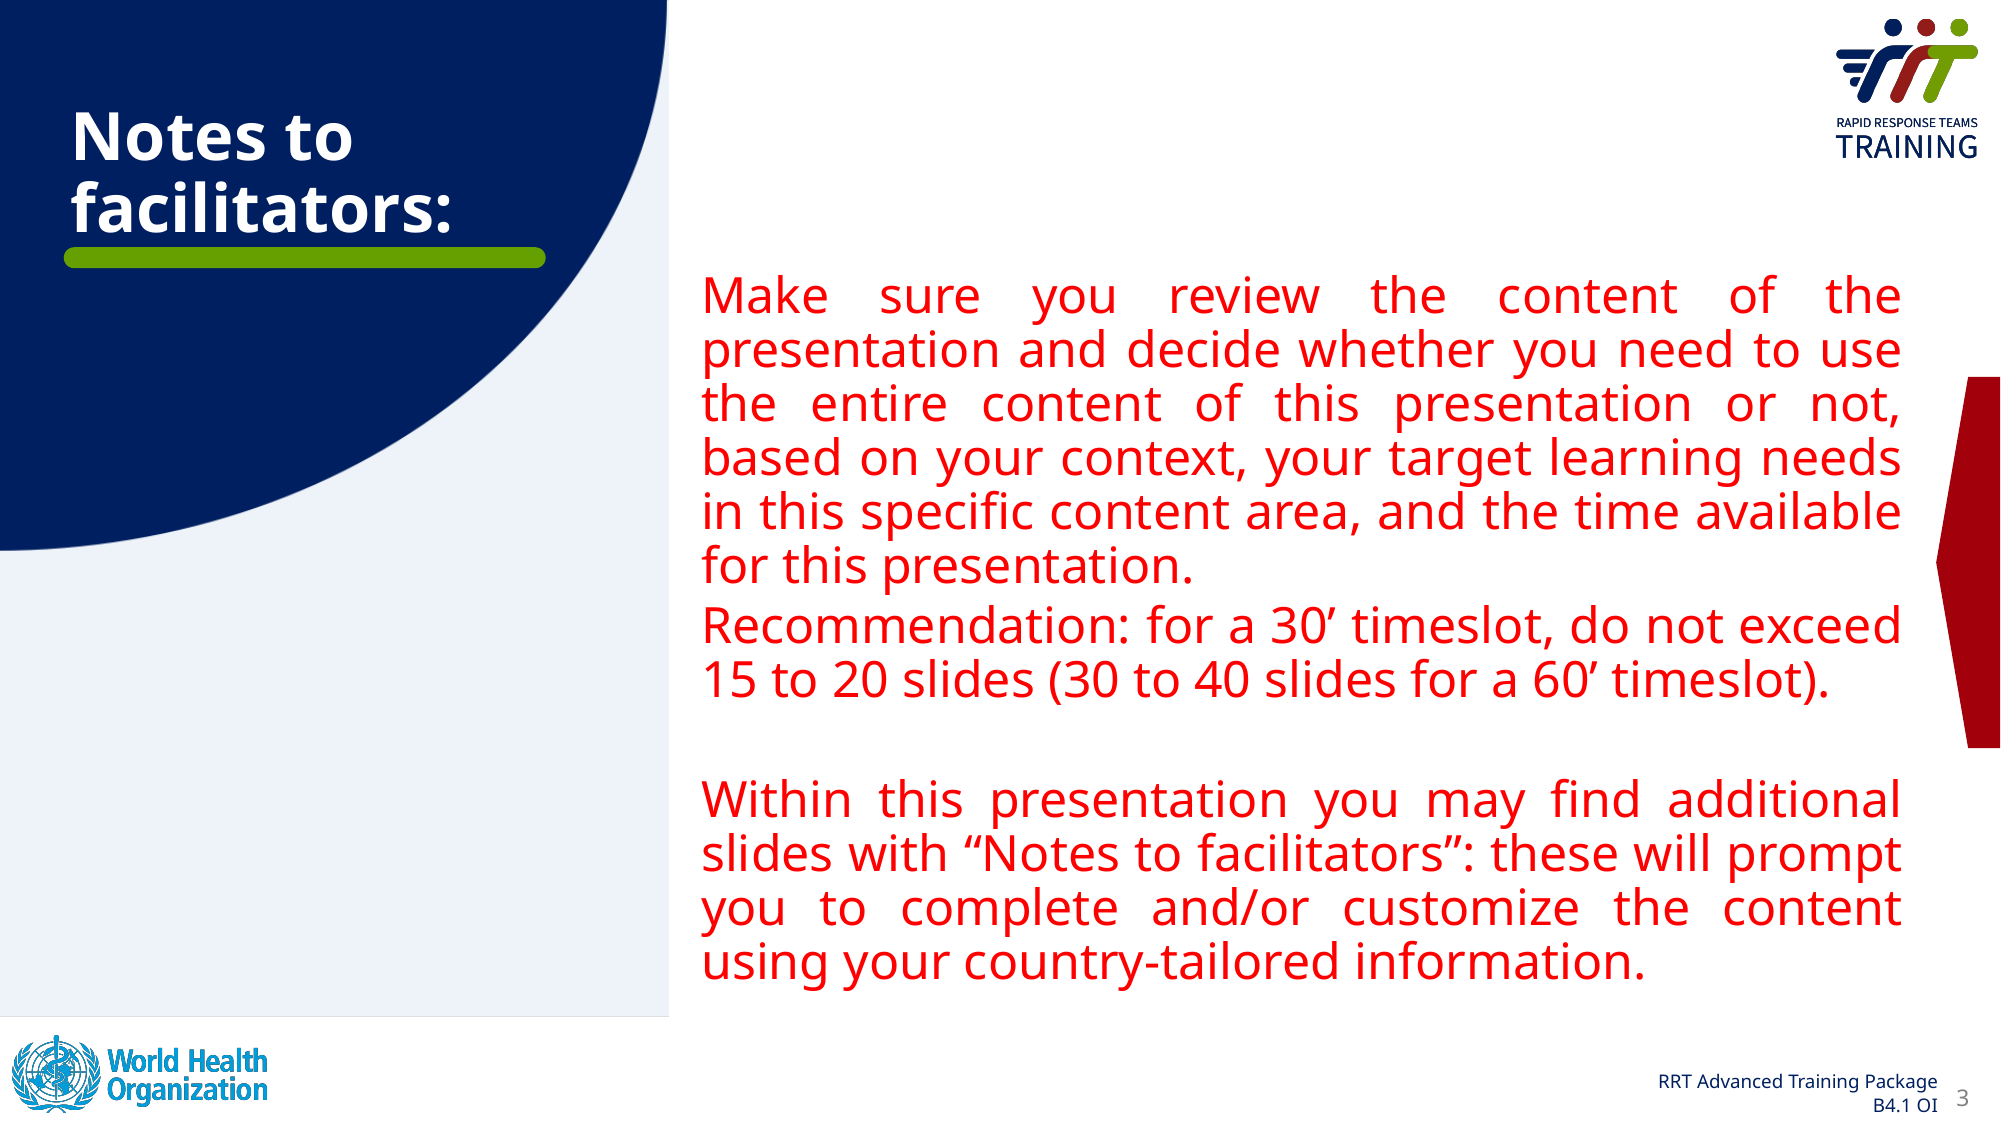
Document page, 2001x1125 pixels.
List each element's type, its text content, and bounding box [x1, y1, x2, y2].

picture [24, 1054, 36, 1087]
picture [1835, 19, 1978, 167]
picture [0, 0, 669, 1018]
list Make sure you review the content of the presentation and decide whether you need to use the entire content of this presentation or not, based on your context, your target learning needs in this specific content area, and the time available for this presentation. Recommendation: for a 30’ timeslot, do not exceed 15 to 20 slides (30 to 40 slides for a 60’ timeslot). Within this presentation you may find additional slides with “Notes to facilitators”: these will prompt you to complete and/or customize the content using your country-tailored information. [700, 203, 1904, 1049]
picture [12, 1035, 54, 1068]
picture [71, 1053, 90, 1091]
picture [50, 1108, 62, 1113]
picture [46, 1056, 54, 1062]
picture [36, 1088, 78, 1105]
picture [12, 1083, 48, 1113]
picture [59, 1035, 267, 1113]
picture [34, 1054, 43, 1078]
text_box Notes to facilitators: [55, 95, 592, 268]
picture [30, 1083, 37, 1091]
text_box [63, 247, 546, 269]
picture [22, 1062, 26, 1077]
picture [40, 1062, 47, 1070]
